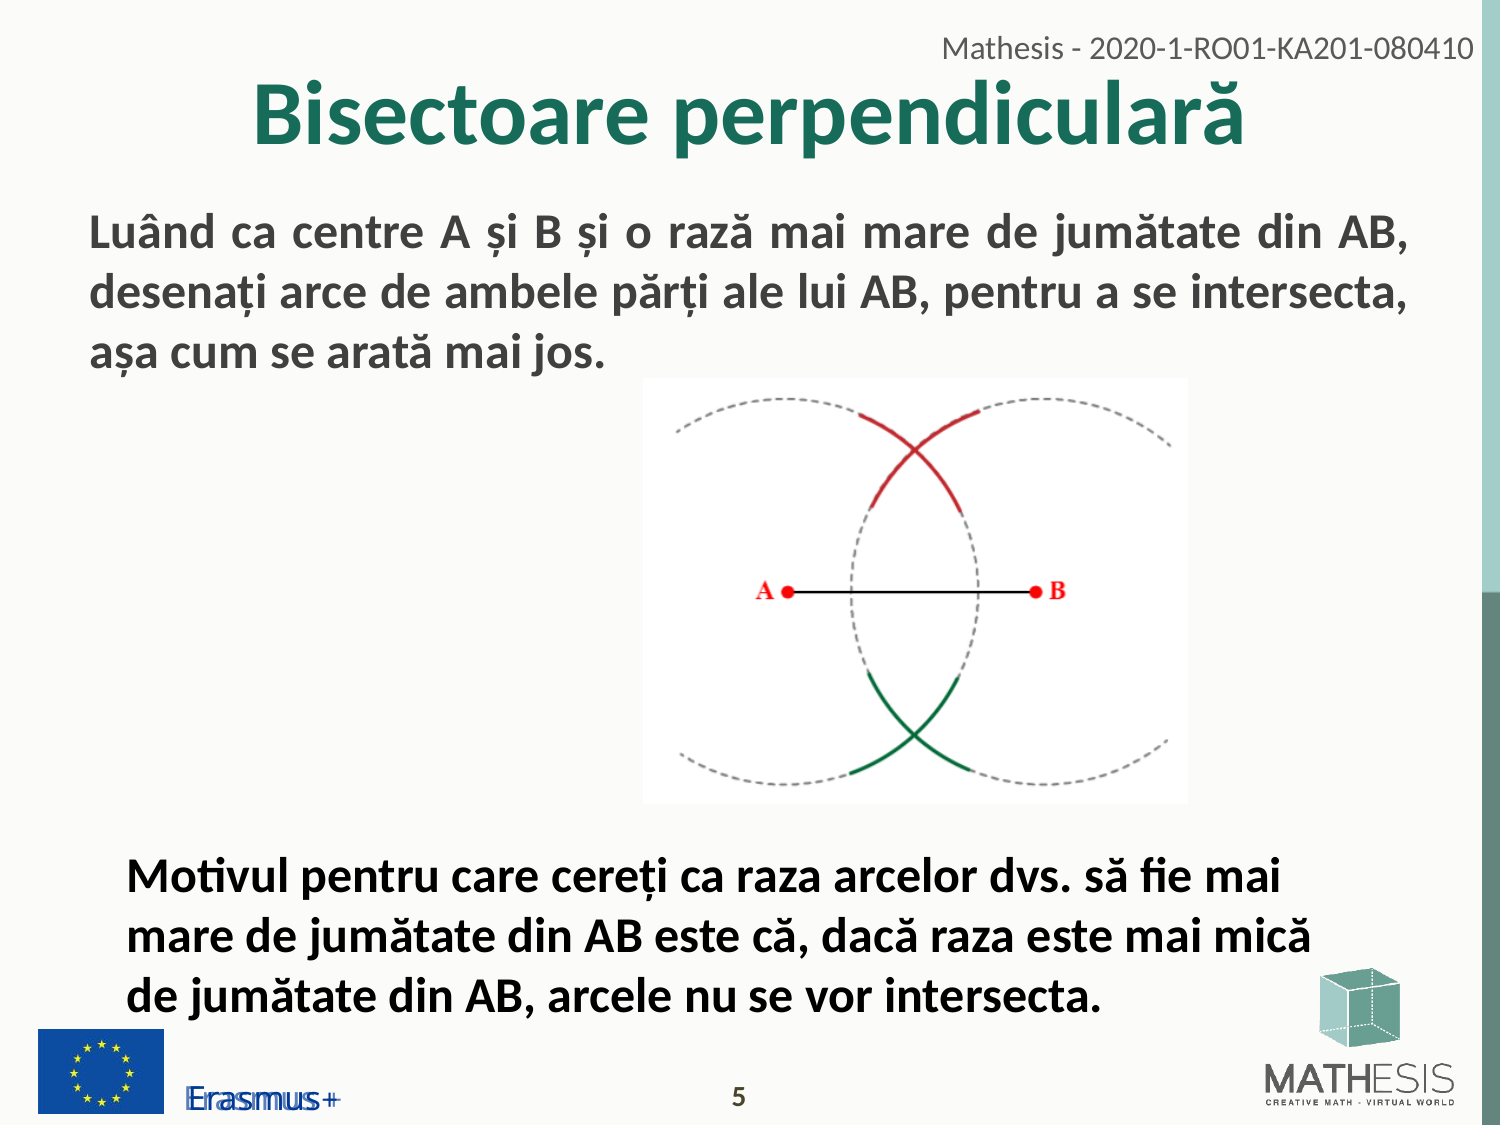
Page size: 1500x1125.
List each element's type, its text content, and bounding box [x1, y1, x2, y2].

title Bisectoare perpendiculară [75, 45, 1425, 191]
text_box Motivul pentru care cereți ca raza arcelor dvs. să fie mai mare de jumătate din AB este că, dacă raza este mai mică de jumătate din AB, arcele nu se vor intersecta. [112, 835, 1352, 1030]
list Luând ca centre A și B și o rază mai mare de jumătate din AB, desenați arce de ambele părți ale lui AB, pentru a se intersecta, așa cum se arată mai jos. [75, 191, 1425, 934]
picture [643, 378, 1188, 804]
picture [38, 1029, 164, 1114]
